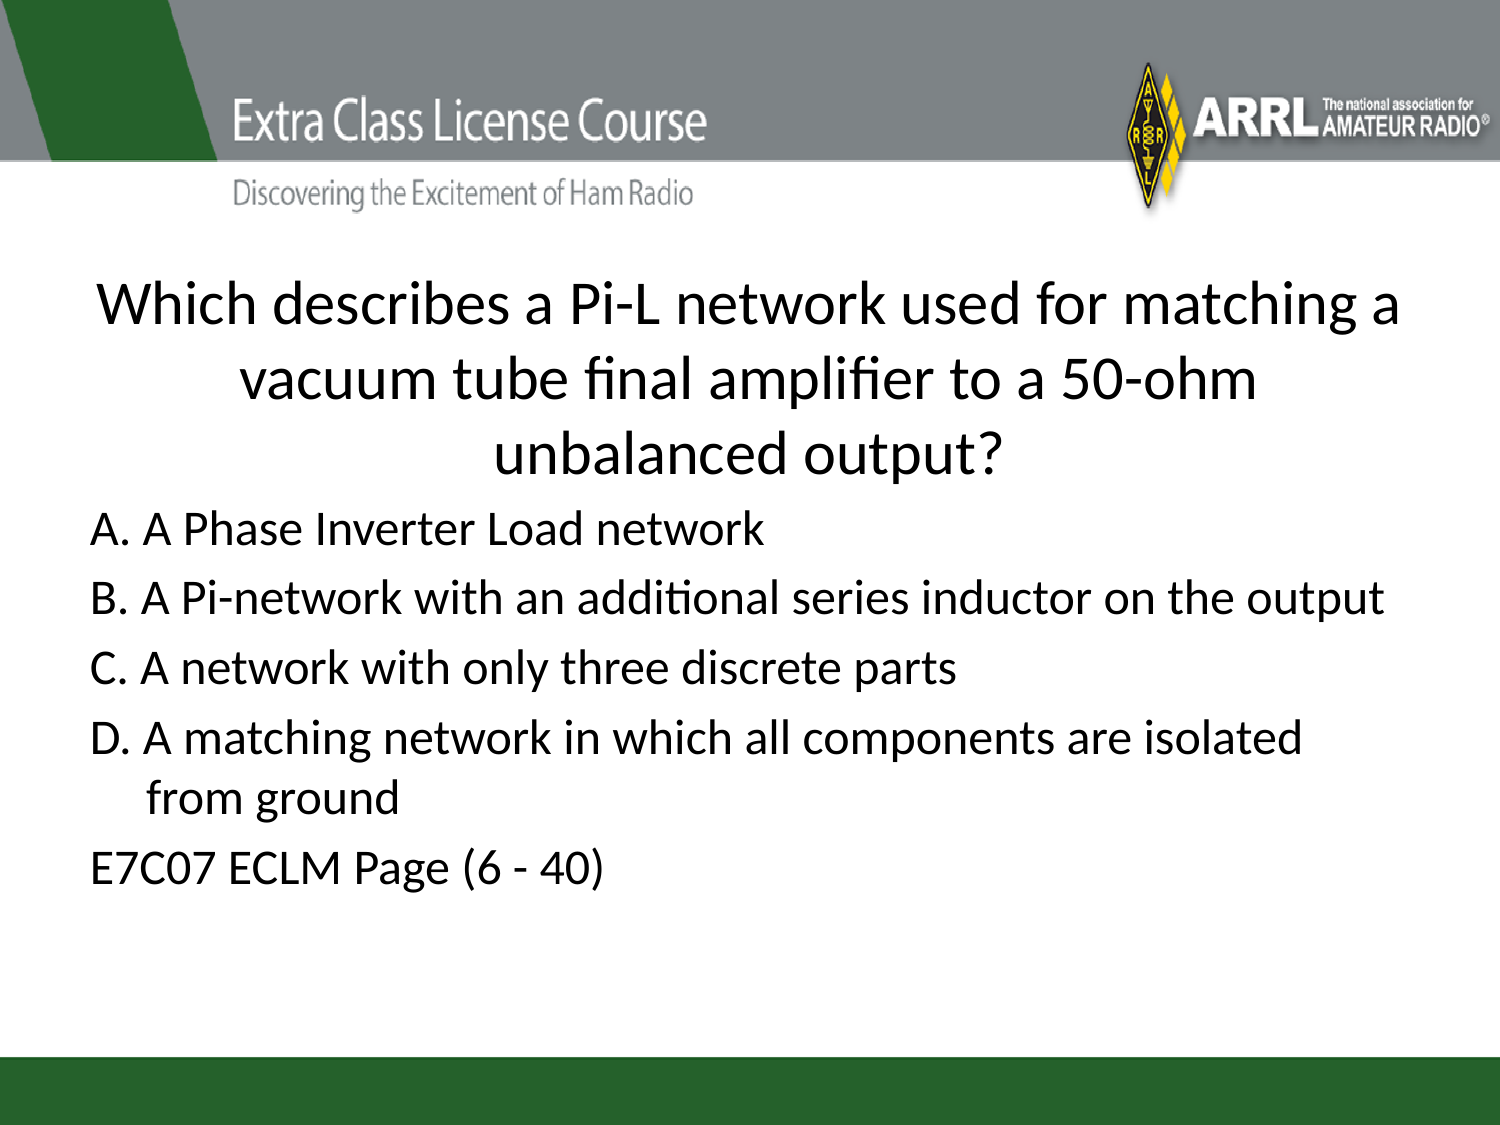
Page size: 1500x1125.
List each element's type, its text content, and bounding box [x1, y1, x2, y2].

picture [0, 0, 1500, 1125]
list A. A Phase Inverter Load network B. A Pi-network with an additional series inductor on the output C. A network with only three discrete parts D. A matching network in which all components are isolated from ground E7C07 ECLM Page (6 - 40) [75, 487, 1425, 1005]
title Which describes a Pi-L network used for matching a vacuum tube final amplifier to a 50-ohm unbalanced output? [75, 254, 1425, 435]
